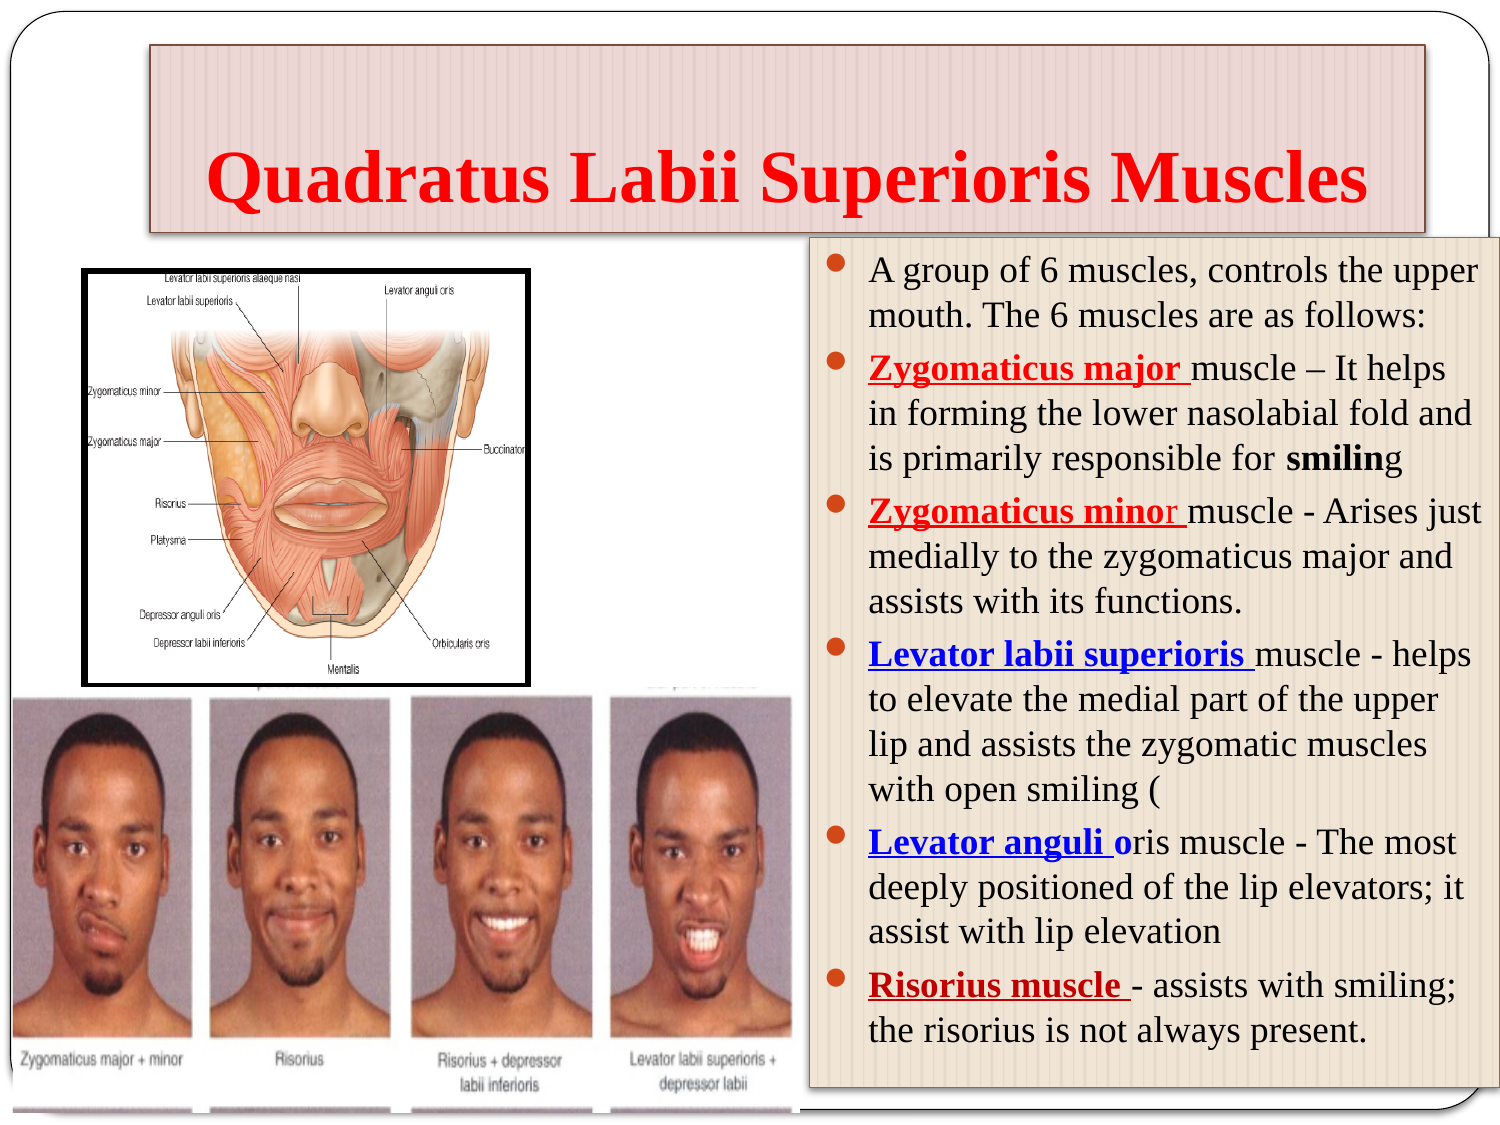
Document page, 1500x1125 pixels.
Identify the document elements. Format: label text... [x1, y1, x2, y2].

title Quadratus Labii Superioris Muscles [149, 44, 1426, 233]
picture [12, 687, 801, 1113]
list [87, 273, 526, 684]
list A group of 6 muscles, controls the upper mouth. The 6 muscles are as follows: Zygomaticus major muscle – It helps in forming the lower nasolabial fold and is primarily responsible for smiling Zygomaticus minor muscle - Arises just medially to the zygomaticus major and assists with its functions. Levator labii superioris muscle - helps to elevate the medial part of the upper lip and assists the zygomatic muscles with open smiling ( Levator anguli oris muscle - The most deeply positioned of the lip elevators; it assist with lip elevation Risorius muscle - assists with smiling; the risorius is not always present. [809, 237, 1500, 1088]
